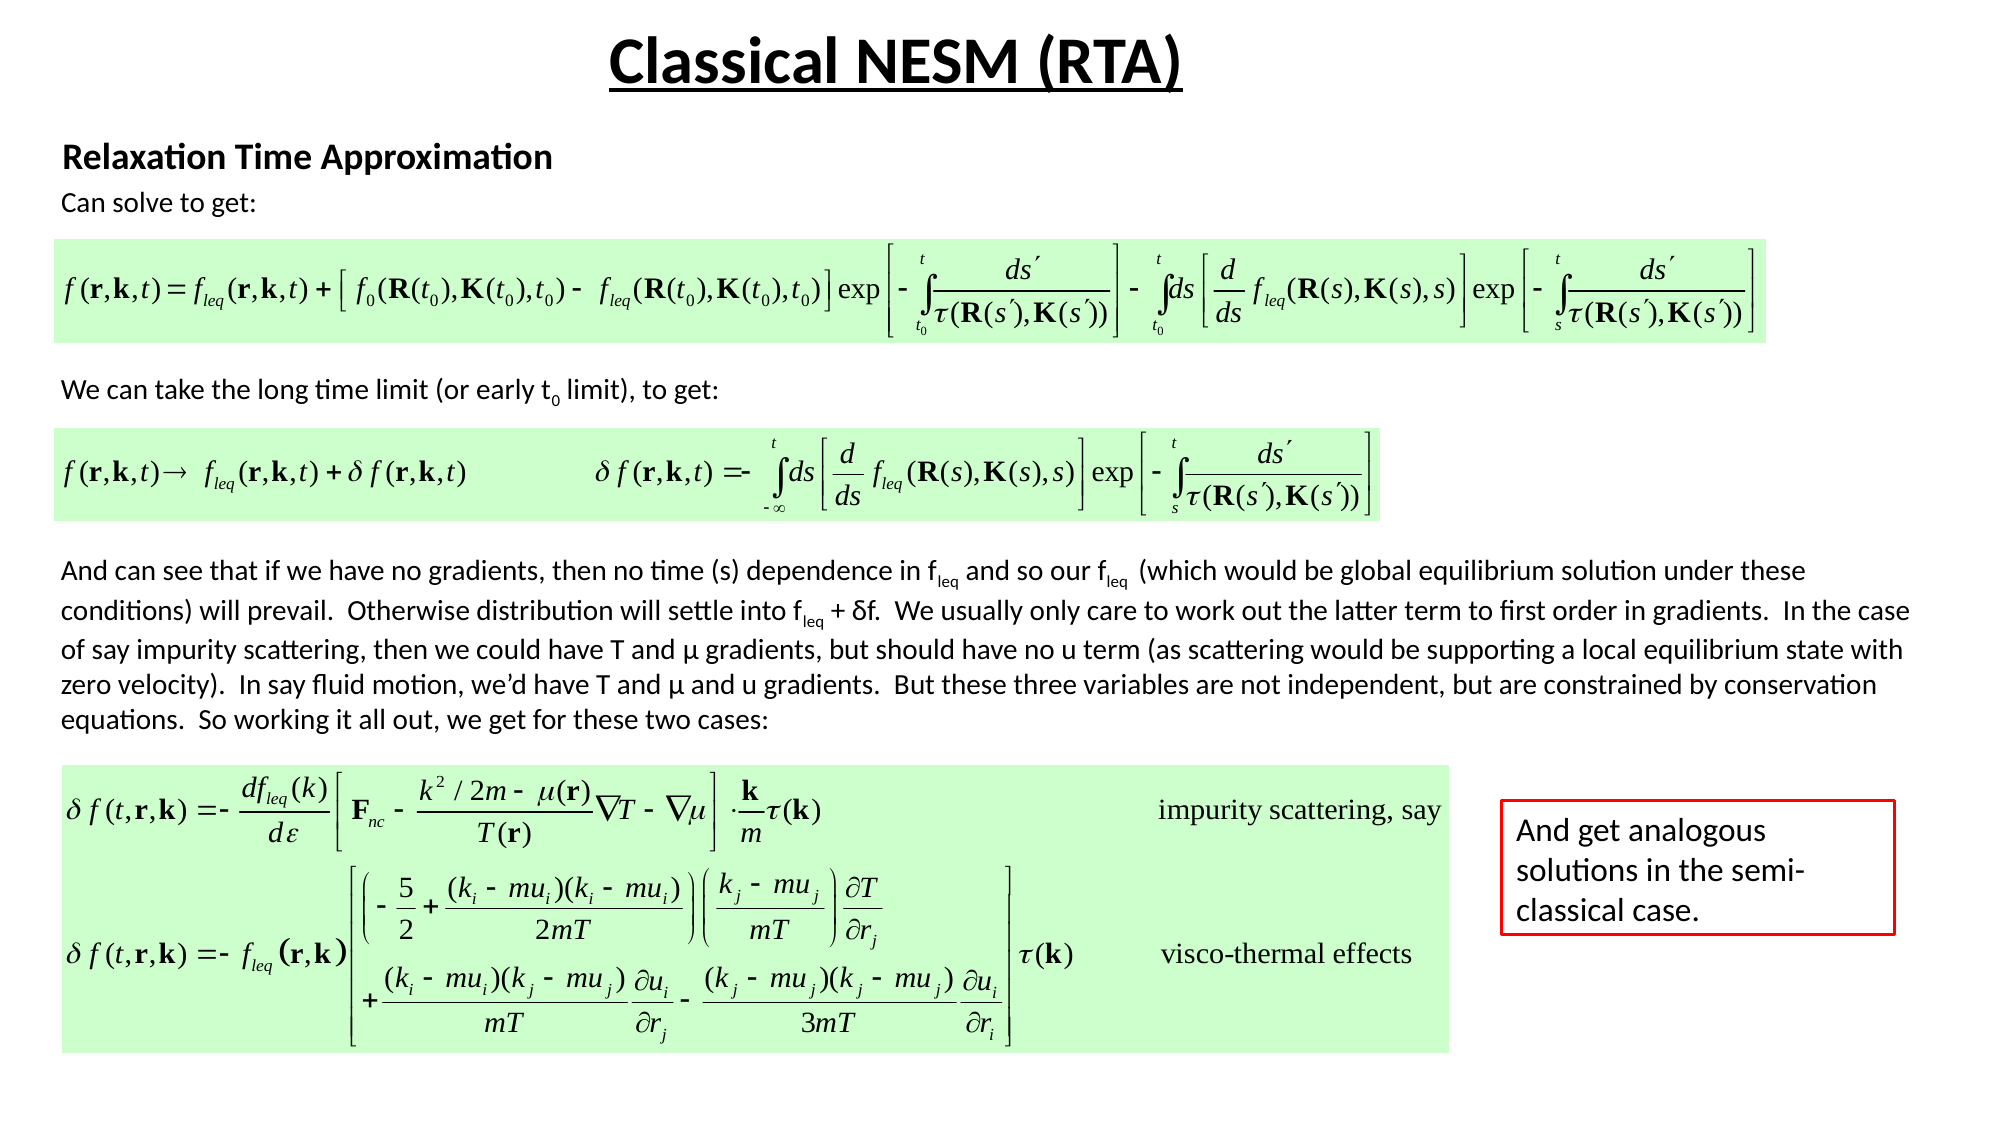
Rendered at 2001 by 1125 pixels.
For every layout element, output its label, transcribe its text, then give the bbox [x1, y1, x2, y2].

text_box Can solve to get: [46, 175, 404, 226]
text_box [54, 238, 1766, 344]
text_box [61, 765, 1450, 1054]
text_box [53, 427, 1381, 522]
text_box Classical NESM (RTA) [594, 9, 1226, 105]
text_box We can take the long time limit (or early t0 limit), to get: [46, 362, 823, 418]
text_box And get analogous solutions in the semi-classical case. [1501, 800, 1895, 935]
text_box And can see that if we have no gradients, then no time (s) dependence in fleq and so our fleq (which would be global equilibrium solution under these conditions) will prevail. Otherwise distribution will settle into fleq + δf. We usually only care to work out the latter term to first order in gradients. In the case of say impurity scattering, then we could have T and μ gradients, but should have no u term (as scattering would be supporting a local equilibrium state with zero velocity). In say fluid motion, we’d have T and μ and u gradients. But these three variables are not independent, but are constrained by conservation equations. So working it all out, we get for these two cases: [46, 543, 1936, 743]
text_box Relaxation Time Approximation [47, 124, 659, 185]
